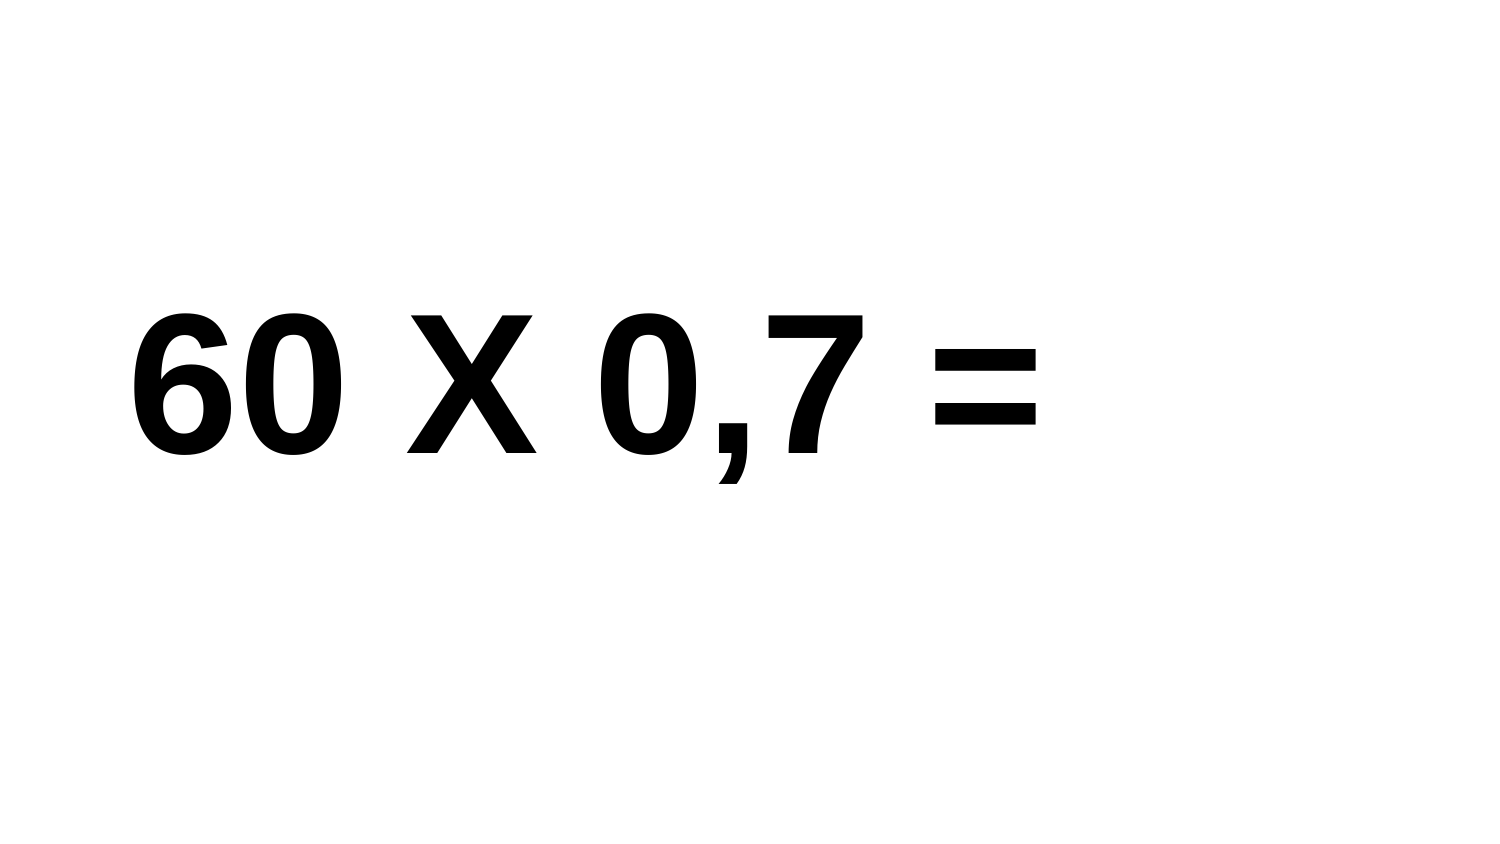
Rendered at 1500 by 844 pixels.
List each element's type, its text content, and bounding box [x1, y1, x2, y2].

text_box 60 X 0,7 = [112, 318, 1388, 509]
